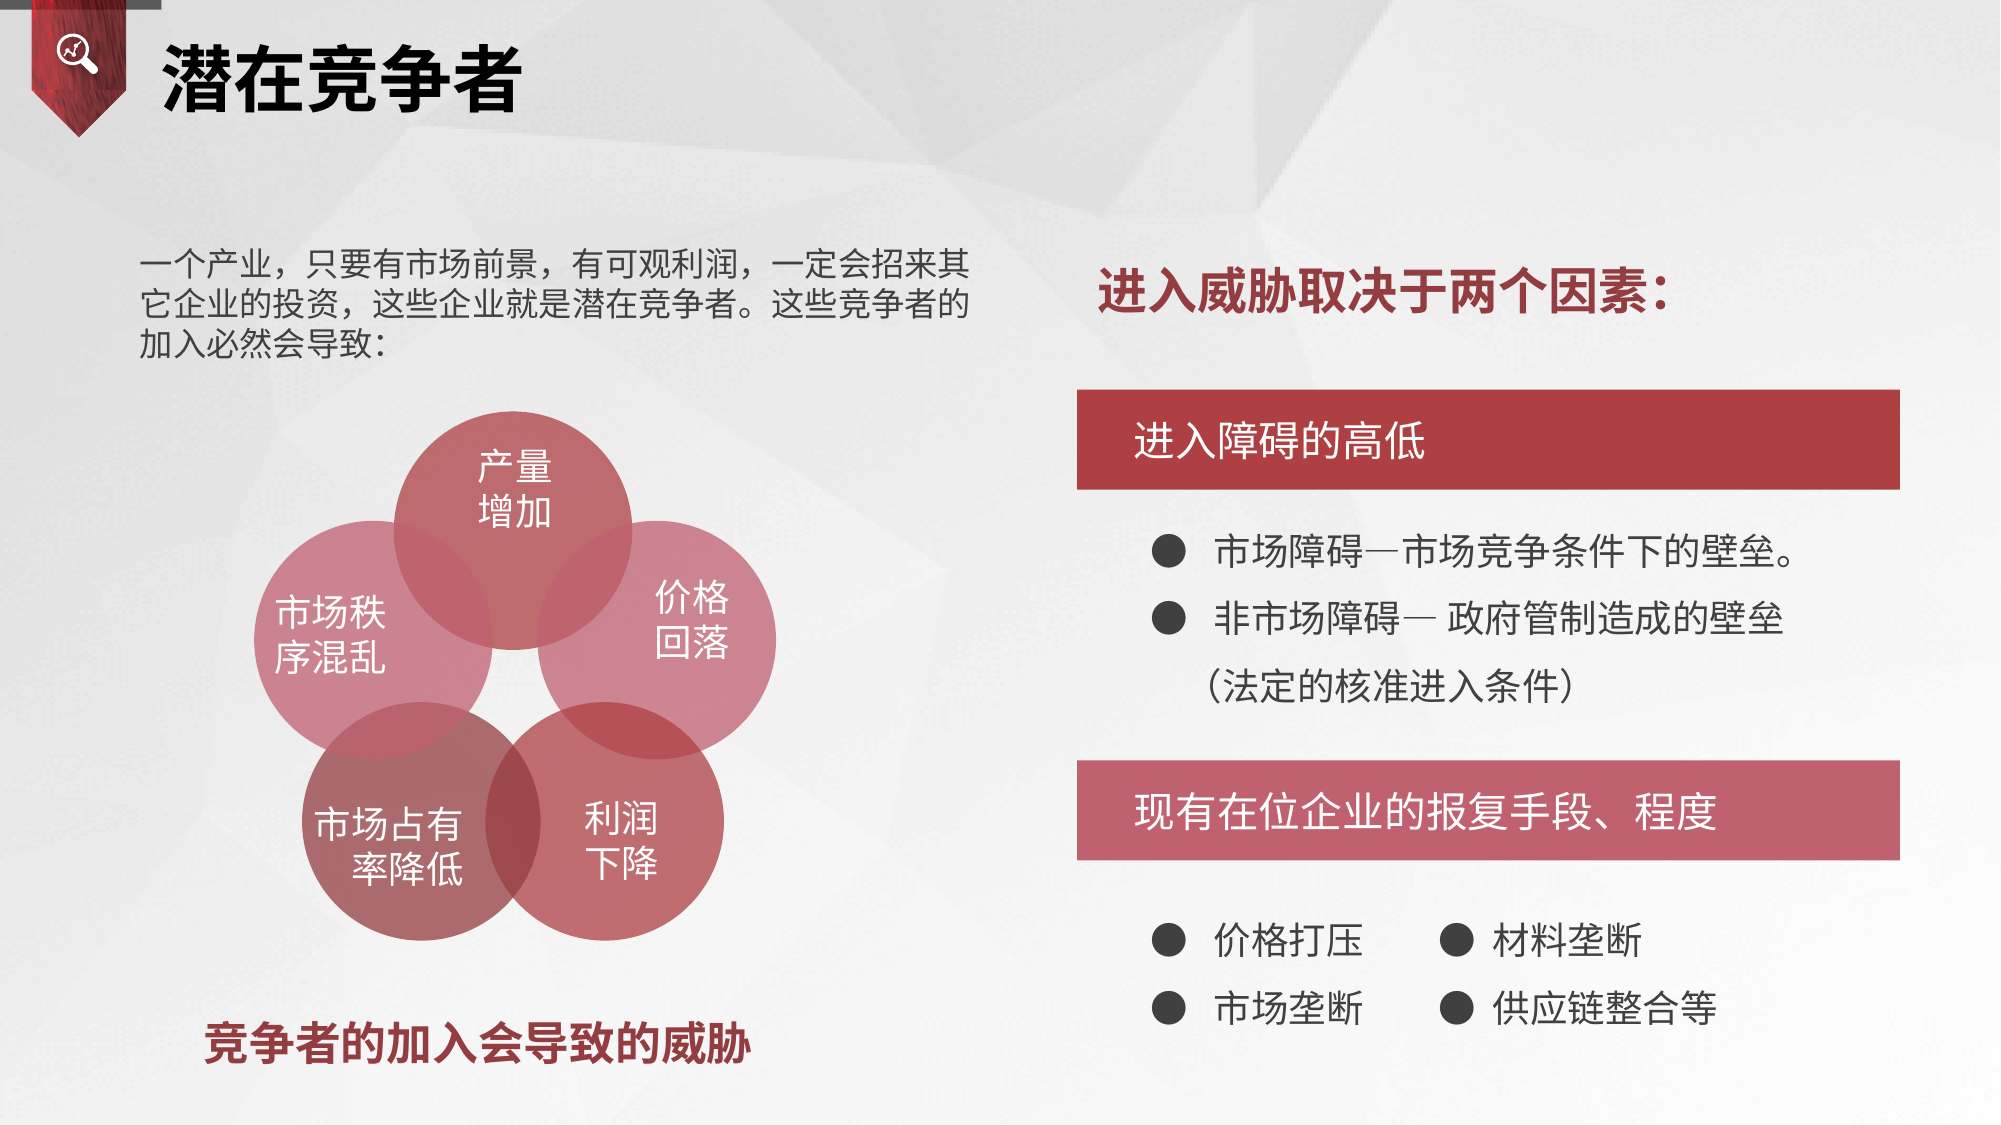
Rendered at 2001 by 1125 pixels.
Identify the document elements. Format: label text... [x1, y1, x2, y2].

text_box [254, 520, 493, 760]
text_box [541, 702, 724, 941]
text_box 竞争者的加入会导致的威胁 [125, 980, 832, 1078]
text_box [537, 520, 777, 760]
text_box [393, 411, 633, 650]
text_box 一个产业，只要有市场前景，有可观利润，一定会招来其它企业的投资，这些企业就是潜在竞争者。这些竞争者的加入必然会导致： [124, 235, 992, 371]
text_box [1077, 252, 1950, 1039]
text_box 潜在竞争者 [149, 28, 891, 128]
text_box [297, 702, 541, 941]
picture [0, 0, 2001, 1125]
